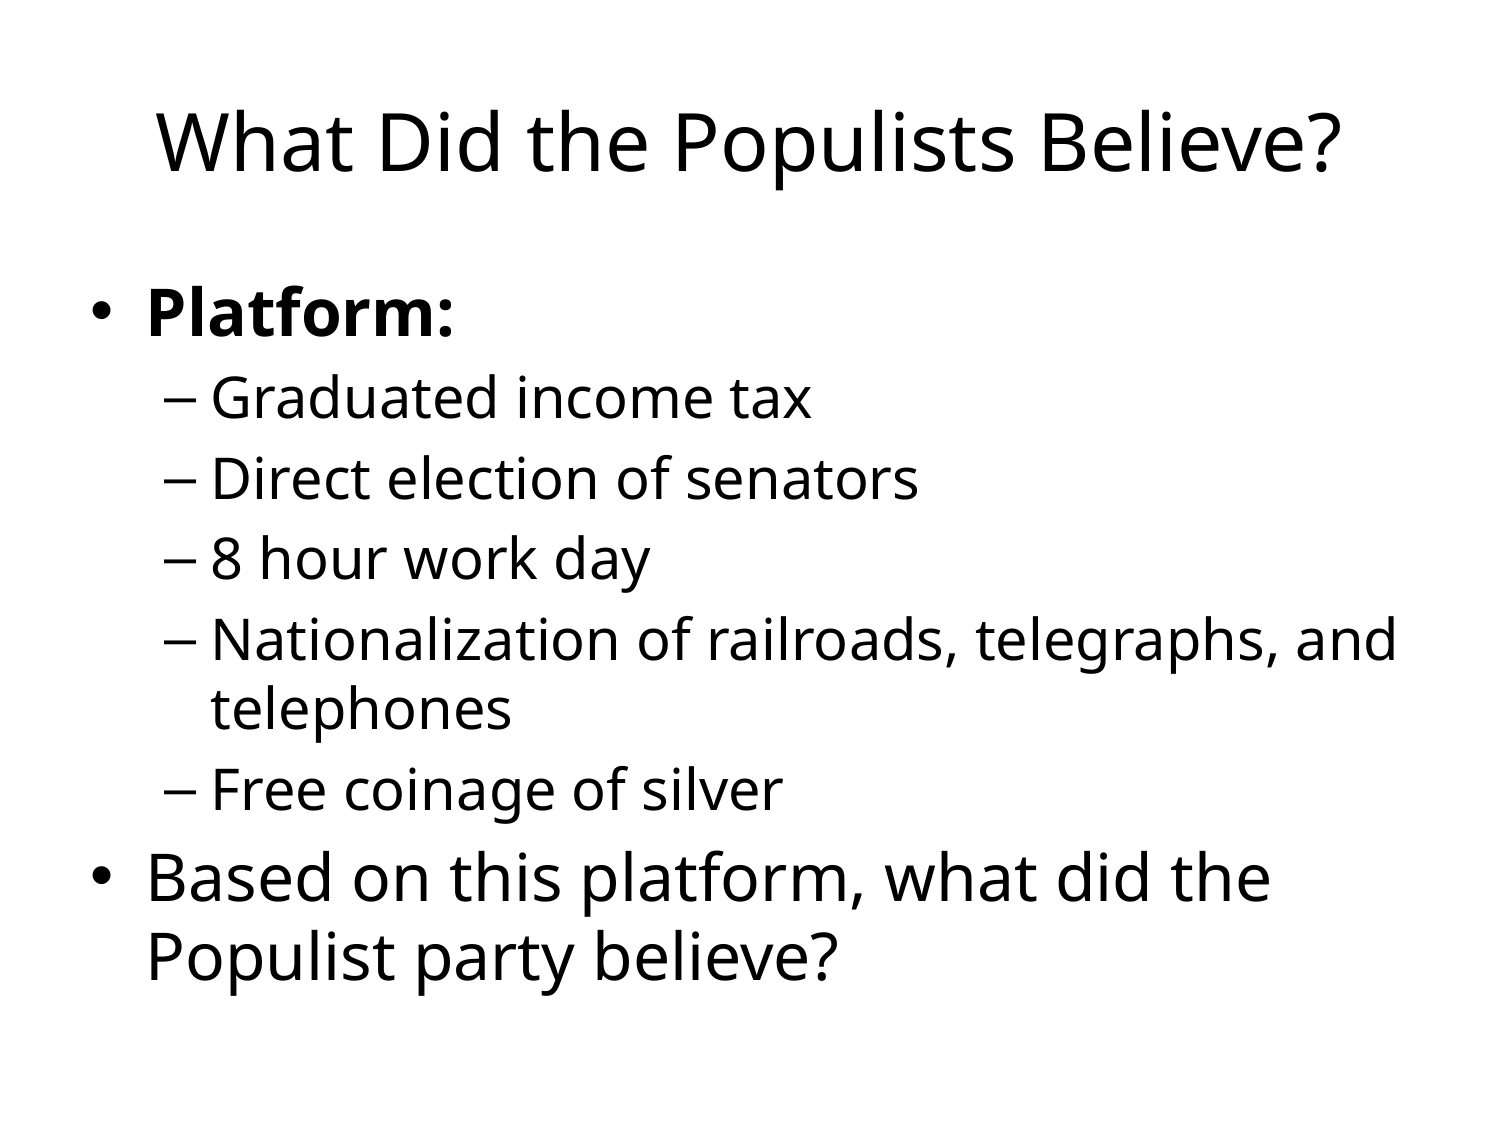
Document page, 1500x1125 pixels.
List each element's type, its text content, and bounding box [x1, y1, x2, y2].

title What Did the Populists Believe? [75, 45, 1425, 233]
list Platform: Graduated income tax Direct election of senators 8 hour work day Nationalization of railroads, telegraphs, and telephones Free coinage of silver Based on this platform, what did the Populist party believe? [75, 262, 1425, 1005]
